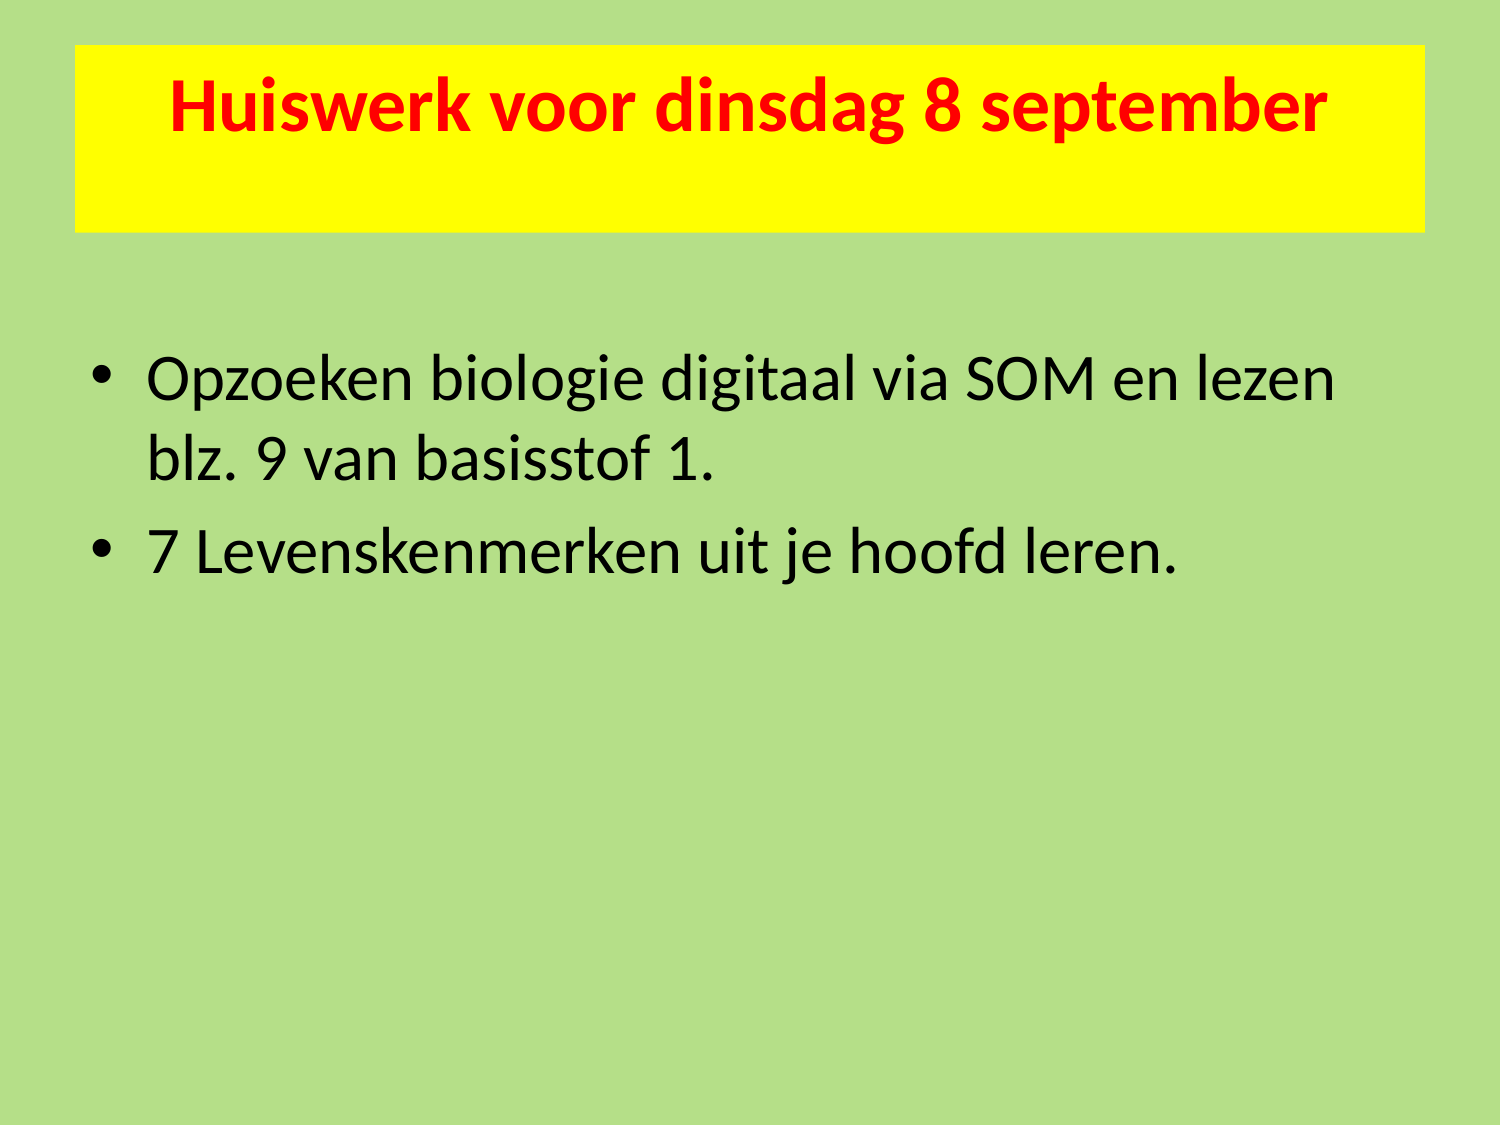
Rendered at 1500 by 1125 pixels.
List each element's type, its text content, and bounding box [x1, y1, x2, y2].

list Opzoeken biologie digitaal via SOM en lezen blz. 9 van basisstof 1. 7 Levenskenmerken uit je hoofd leren. [75, 326, 1425, 1005]
title Huiswerk voor dinsdag 8 september [75, 45, 1425, 233]
